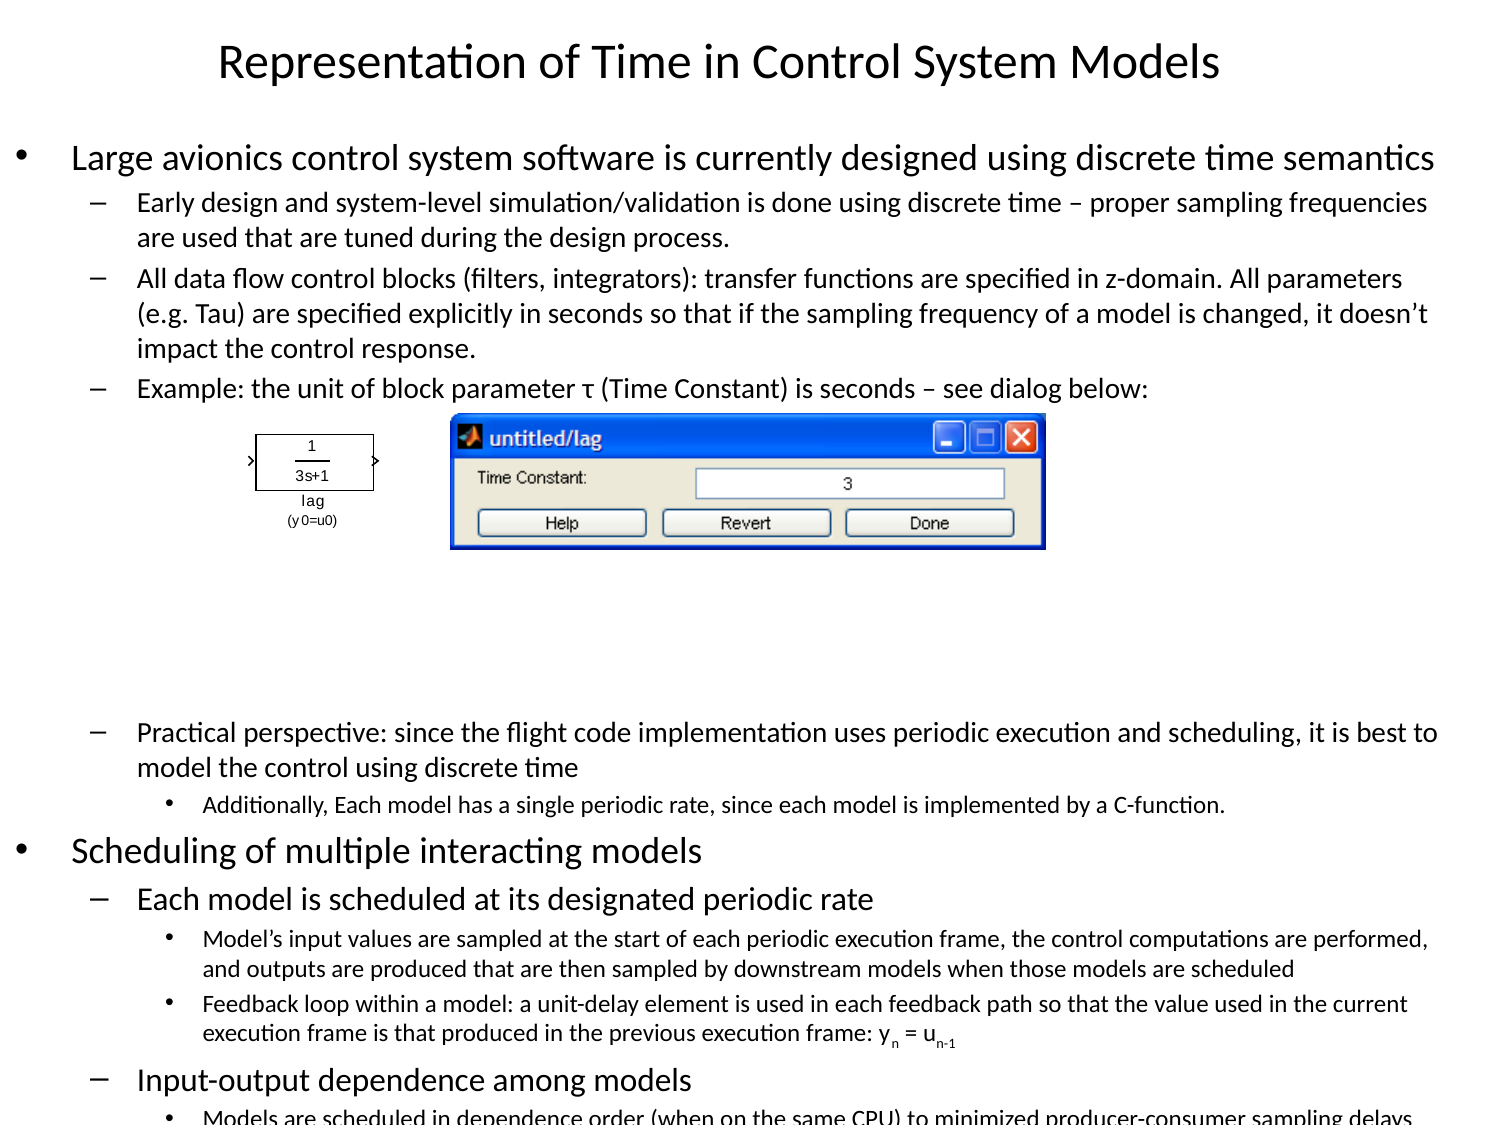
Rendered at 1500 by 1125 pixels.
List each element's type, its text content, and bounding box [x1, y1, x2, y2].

picture [199, 413, 1046, 563]
list Large avionics control system software is currently designed using discrete time semantics Early design and system-level simulation/validation is done using discrete time – proper sampling frequencies are used that are tuned during the design process. All data flow control blocks (filters, integrators): transfer functions are specified in z-domain. All parameters (e.g. Tau) are specified explicitly in seconds so that if the sampling frequency of a model is changed, it doesn’t impact the control response. Example: the unit of block parameter τ (Time Constant) is seconds – see dialog below: Practical perspective: since the flight code implementation uses periodic execution and scheduling, it is best to model the control using discrete time Additionally, Each model has a single periodic rate, since each model is implemented by a C-function. Scheduling of multiple interacting models Each model is scheduled at its designated periodic rate Model’s input values are sampled at the start of each periodic execution frame, the control computations are performed, and outputs are produced that are then sampled by downstream models when those models are scheduled Feedback loop within a model: a unit-delay element is used in each feedback path so that the value used in the current execution frame is that produced in the previous execution frame: yn = un-1 Input-output dependence among models Models are scheduled in dependence order (when on the same CPU) to minimized producer-consumer sampling delays between models – this is called “rate structured executive” An end-to-end (sensor to actuator) “control delay” analysis is performed on the system [0, 124, 1476, 1101]
title Representation of Time in Control System Models [0, 0, 1476, 118]
